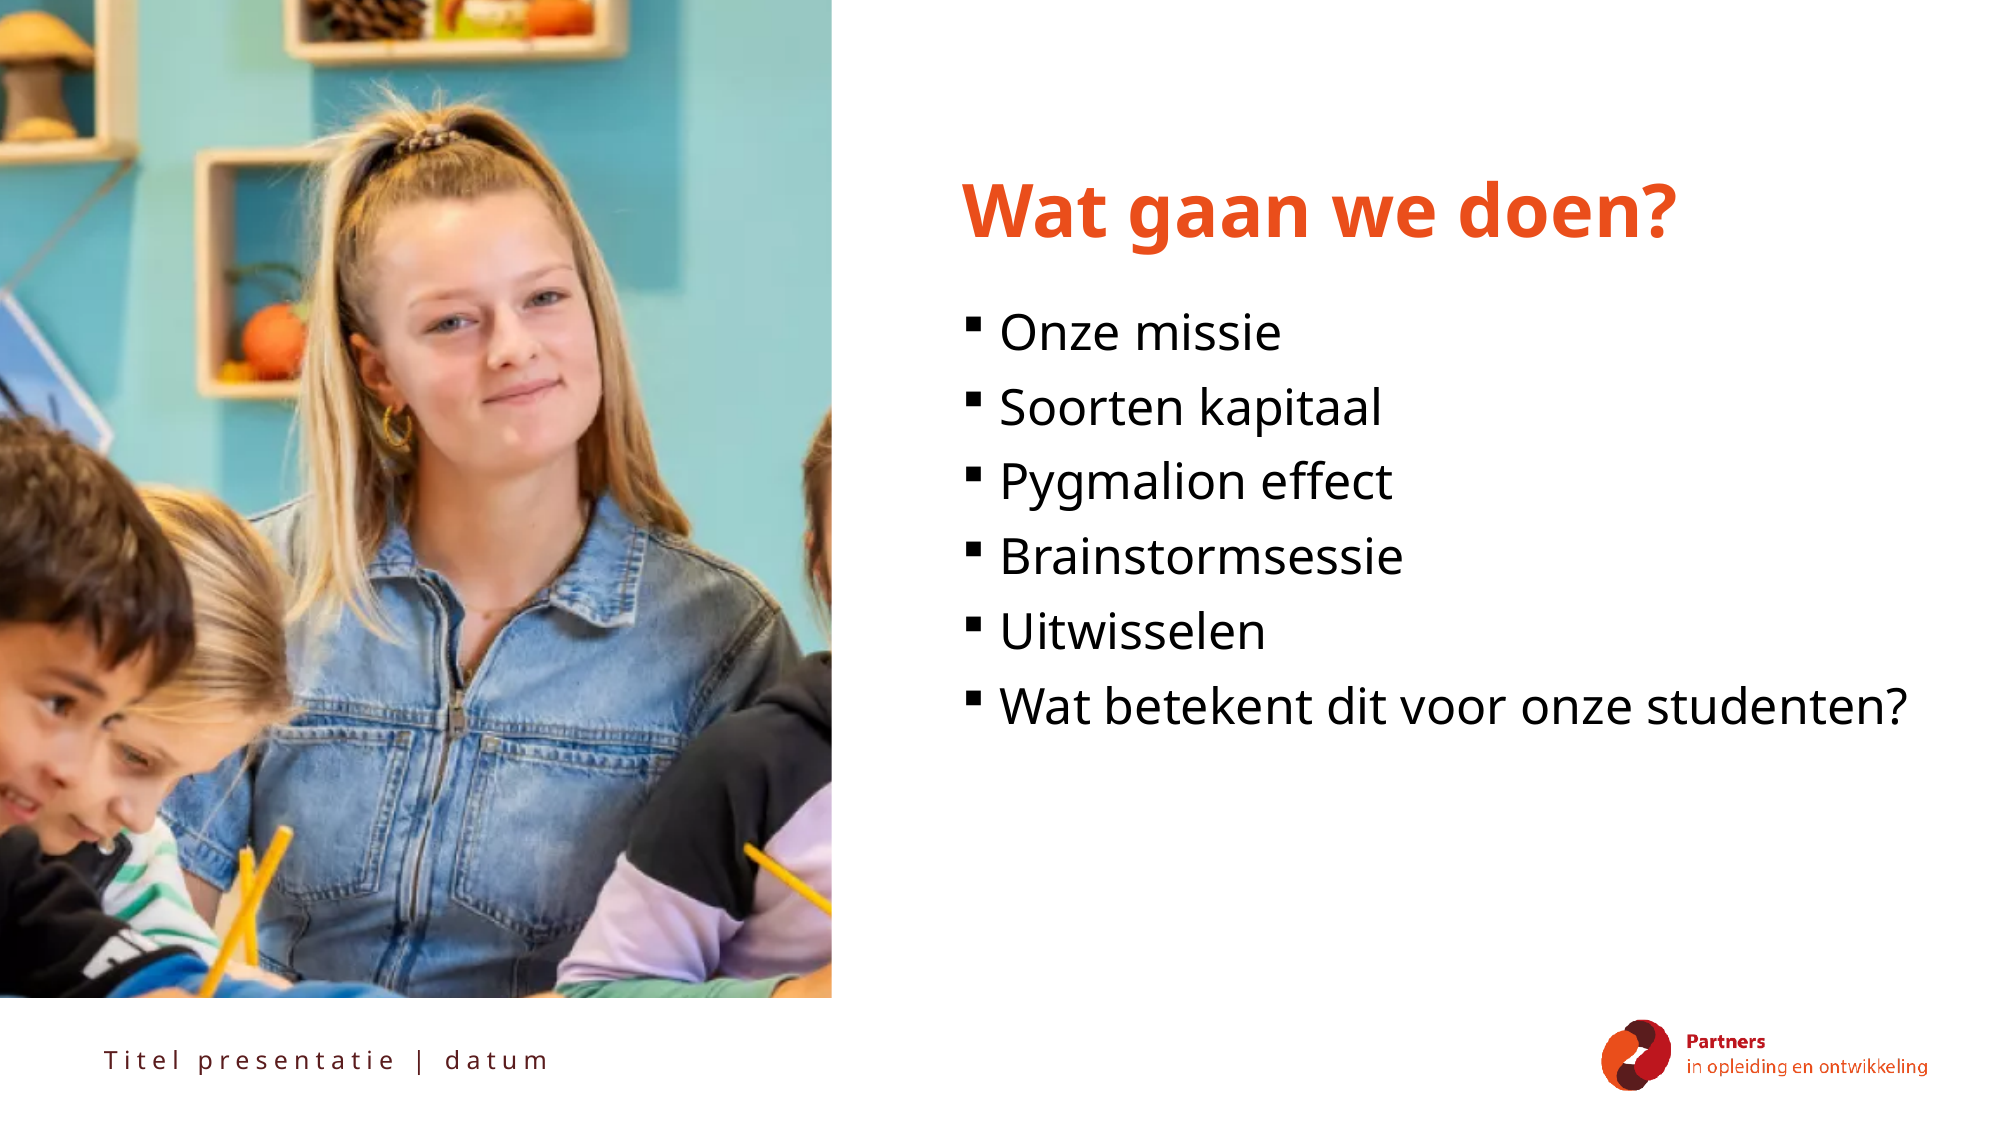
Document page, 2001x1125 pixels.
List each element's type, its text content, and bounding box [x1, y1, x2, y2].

picture [0, 0, 832, 998]
text_box Titel presentatie | datum [88, 1026, 624, 1098]
picture [1601, 1019, 1928, 1091]
list Onze missie Soorten kapitaal Pygmalion effect Brainstormsessie Uitwisselen Wat betekent dit voor onze studenten? [947, 299, 2000, 1014]
title Wat gaan we doen? [947, 165, 1799, 263]
